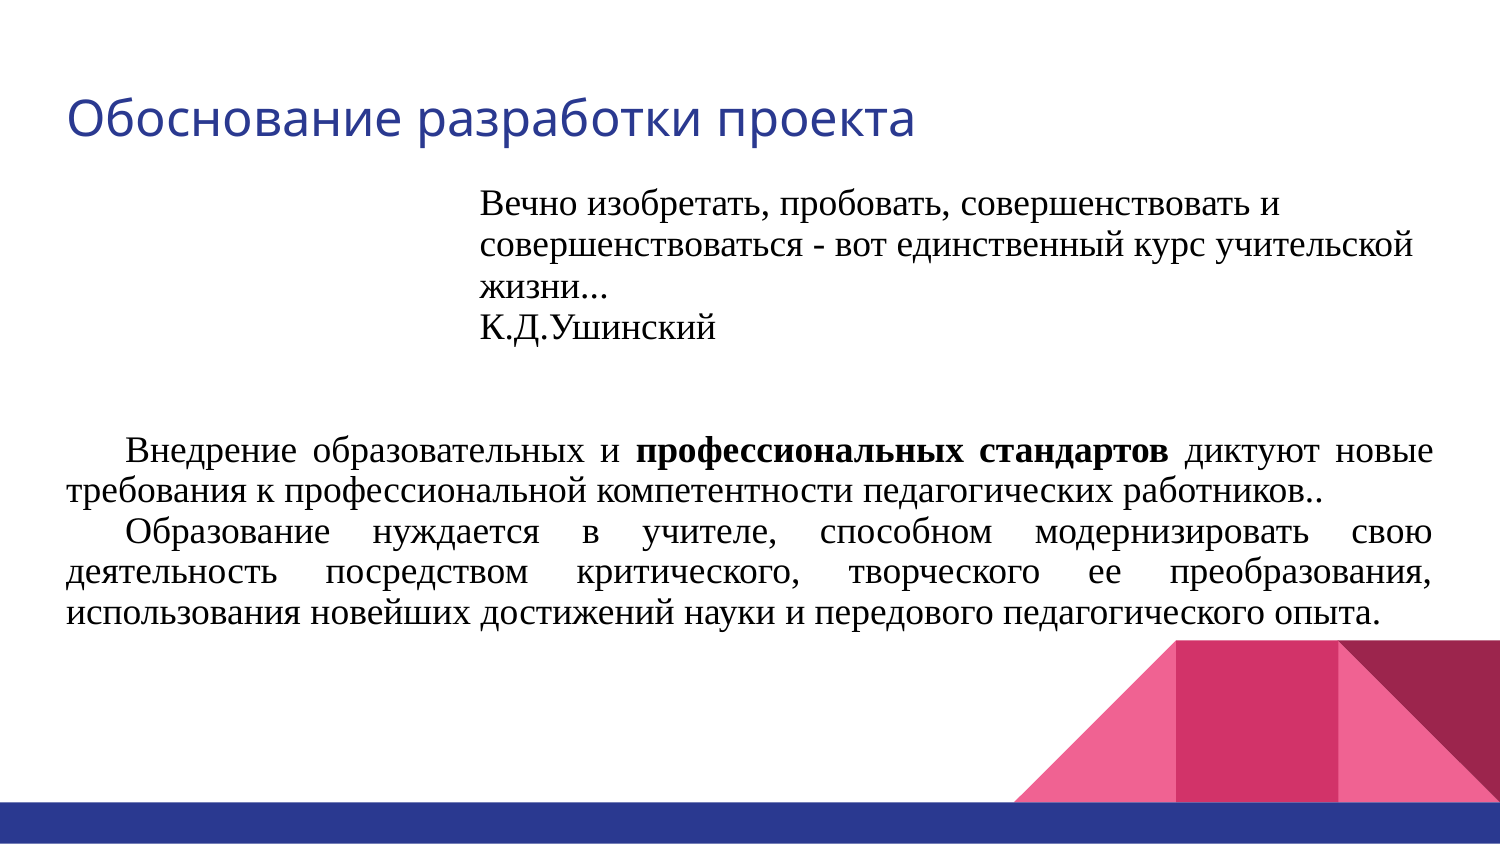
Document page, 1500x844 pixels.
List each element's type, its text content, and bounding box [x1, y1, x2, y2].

list Вечно изобретать, пробовать, совершенствовать и совершенствоваться - вот единственный курс учительской жизни... К.Д.Ушинский Внедрение образовательных и профессиональных стандартов диктуют новые требования к профессиональной компетентности педагогических работников.. Образование нуждается в учителе, способном модернизировать свою деятельность посредством критического, творческого ее преобразования, использования новейших достижений науки и передового педагогического опыта. [51, 166, 1449, 750]
title Обоснование разработки проекта [51, 67, 1449, 166]
